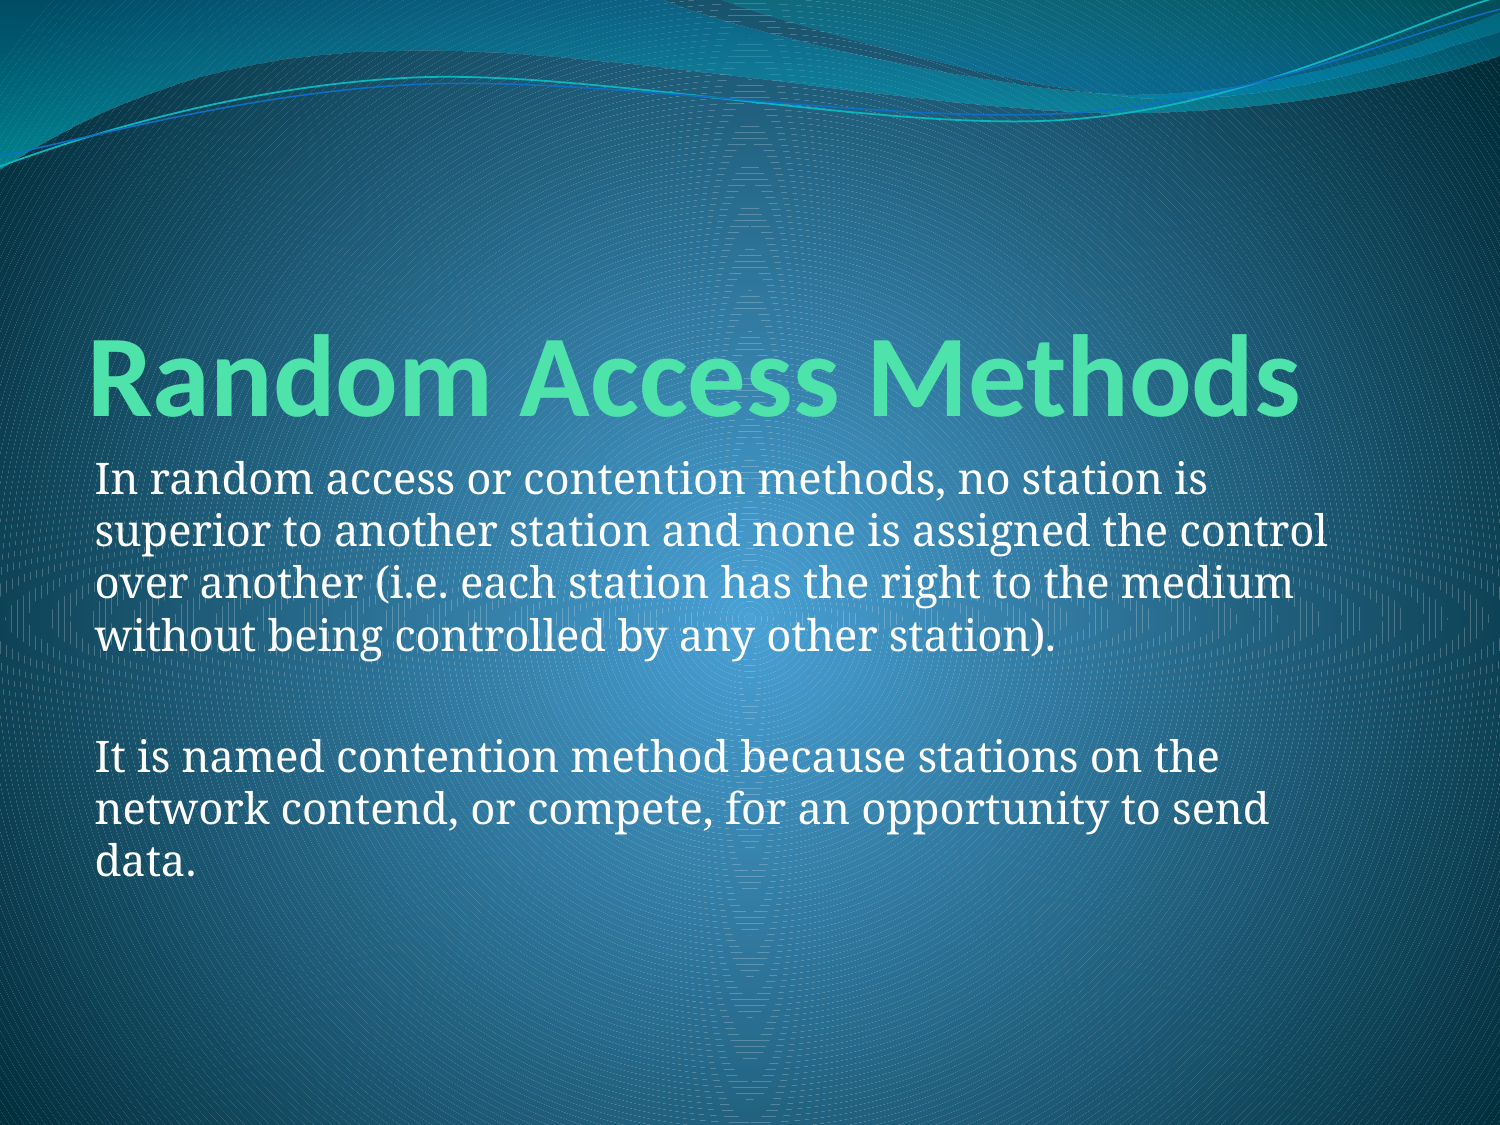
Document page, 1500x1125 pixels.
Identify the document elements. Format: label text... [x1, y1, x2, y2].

title Random Access Methods [86, 216, 1362, 440]
list In random access or contention methods, no station is superior to another station and none is assigned the control over another (i.e. each station has the right to the medium without being controlled by any other station). It is named contention method because stations on the network contend, or compete, for an opportunity to send data. [86, 443, 1362, 894]
